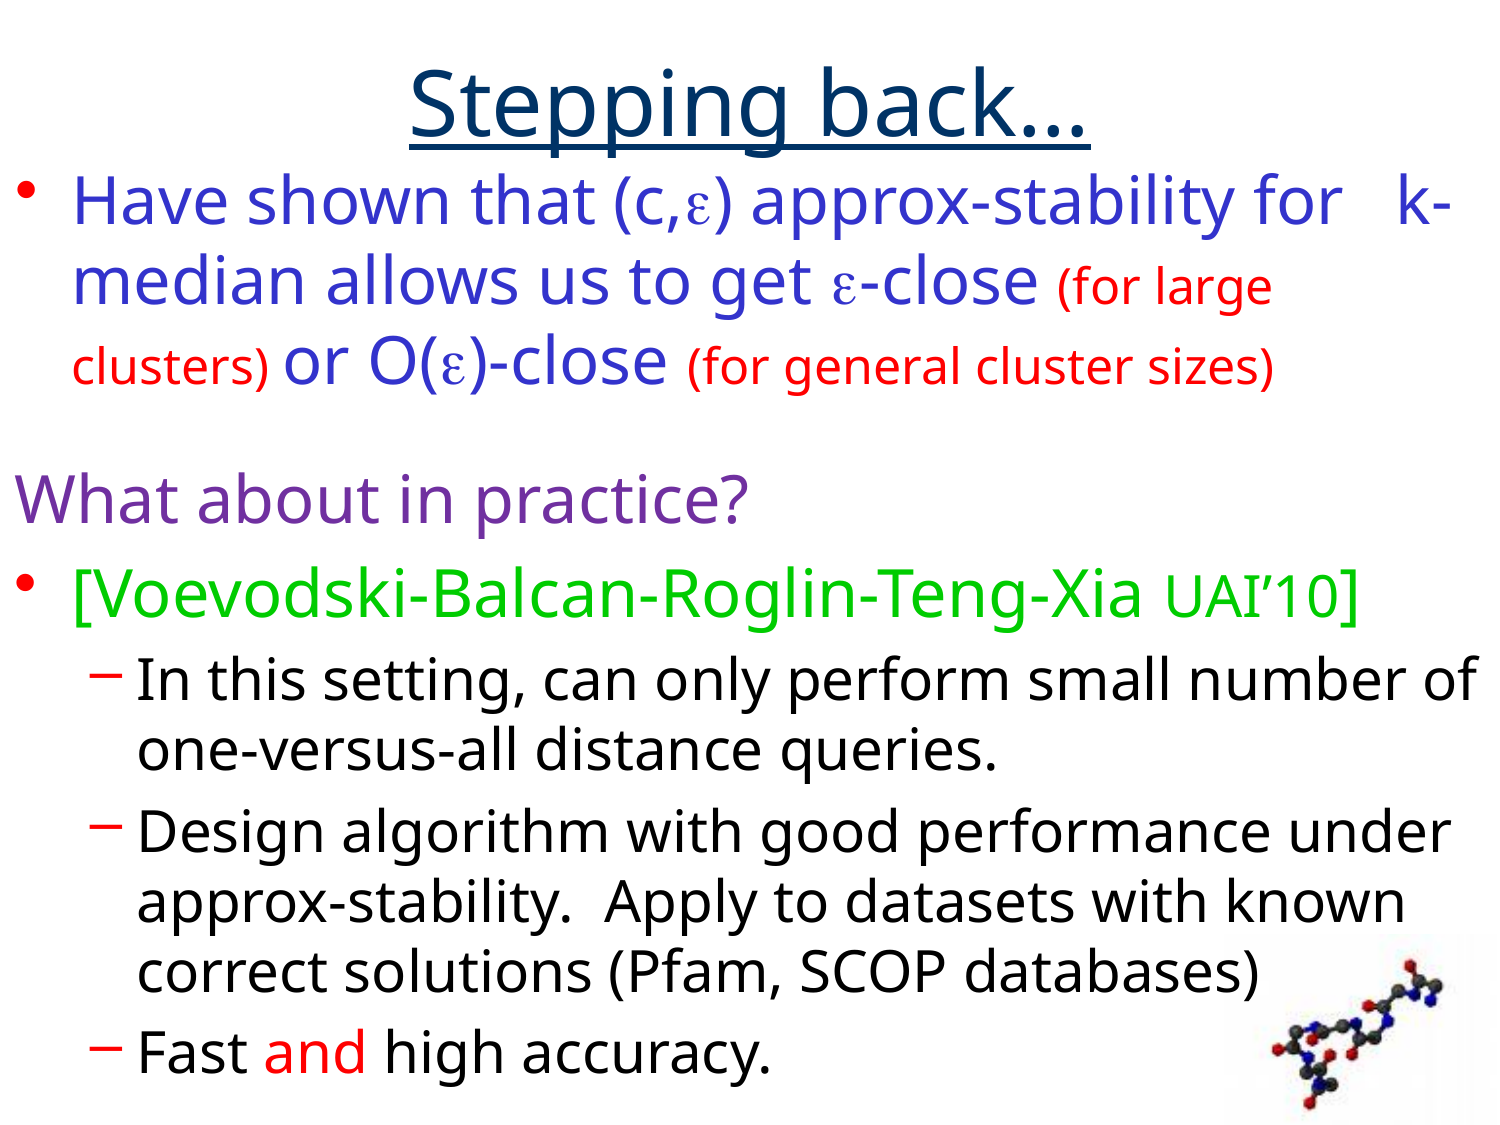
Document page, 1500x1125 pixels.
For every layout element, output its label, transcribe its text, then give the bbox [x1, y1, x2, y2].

title Stepping back… [0, 24, 1500, 149]
picture [1224, 934, 1497, 1125]
text_box Have shown that (c,) approx-stability for k-median allows us to get -close (for large clusters) or O()-close (for general cluster sizes) [0, 149, 1500, 425]
text_box What about in practice? [Voevodski-Balcan-Roglin-Teng-Xia UAI’10] In this setting, can only perform small number of one-versus-all distance queries. Design algorithm with good performance under approx-stability. Apply to datasets with known correct solutions (Pfam, SCOP databases) Fast and high accuracy. [0, 449, 1500, 1050]
